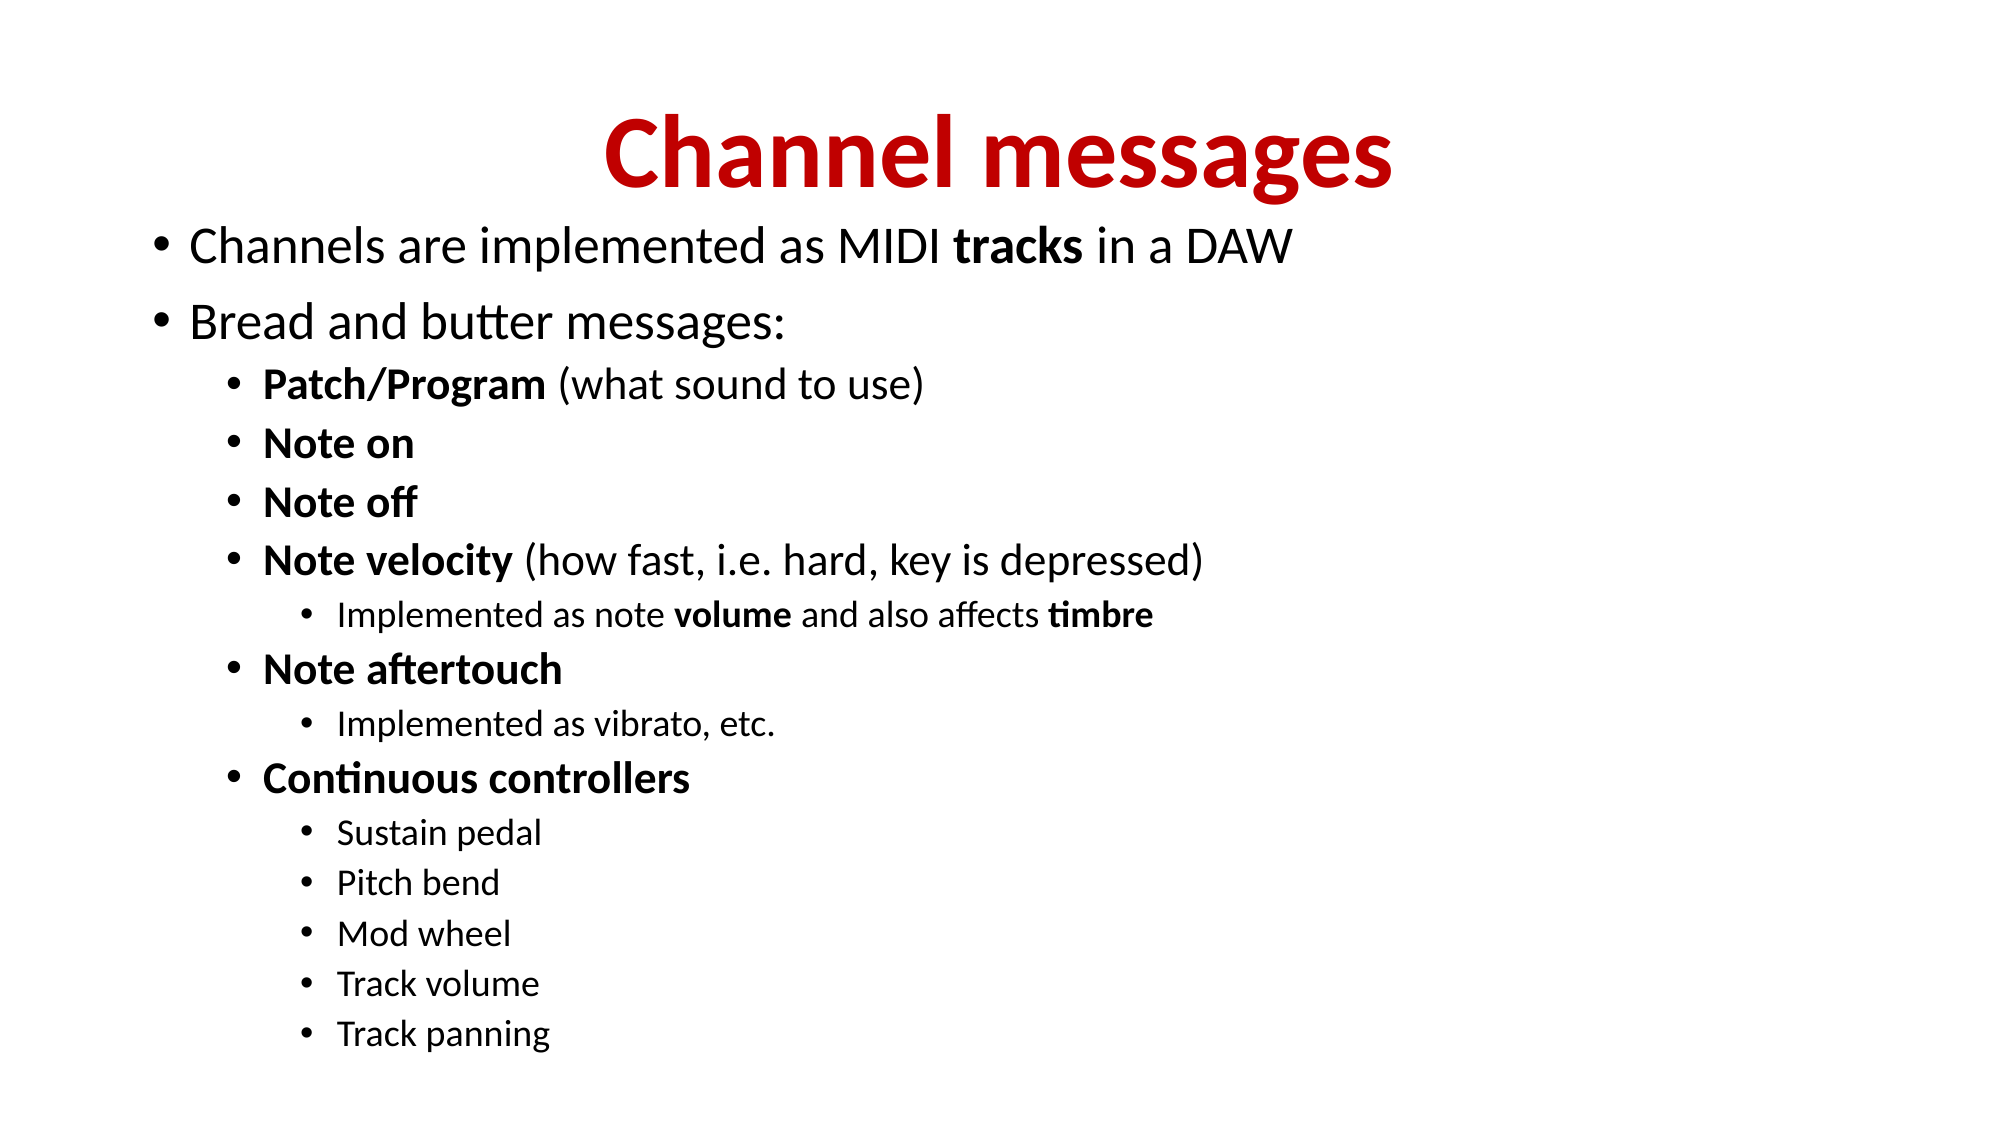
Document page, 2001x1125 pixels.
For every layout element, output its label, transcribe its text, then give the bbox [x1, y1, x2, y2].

title Channel messages [137, 59, 1863, 210]
list Channels are implemented as MIDI tracks in a DAW Bread and butter messages: Patch/Program (what sound to use) Note on Note off Note velocity (how fast, i.e. hard, key is depressed) Implemented as note volume and also affects timbre Note aftertouch Implemented as vibrato, etc. Continuous controllers Sustain pedal Pitch bend Mod wheel Track volume Track panning [137, 210, 1863, 1066]
